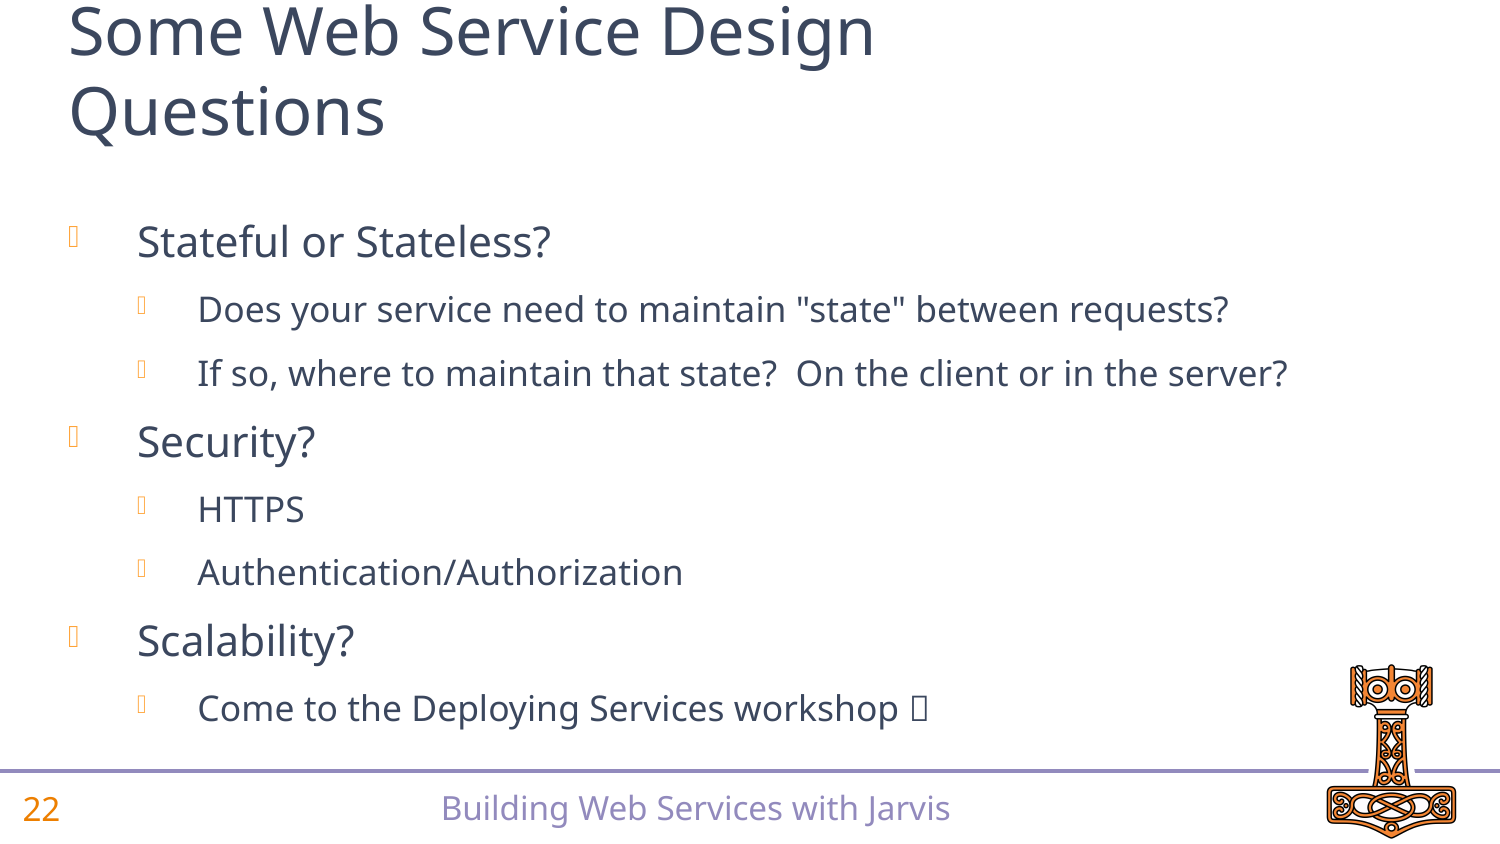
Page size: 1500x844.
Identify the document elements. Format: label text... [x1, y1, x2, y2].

picture [1320, 655, 1461, 844]
list Stateful or Stateless? Does your service need to maintain "state" between requests? If so, where to maintain that state? On the client or in the server? Security? HTTPS Authentication/Authorization Scalability? Come to the Deploying Services workshop  [53, 207, 1396, 740]
title Some Web Service Design Questions [53, 43, 1203, 157]
